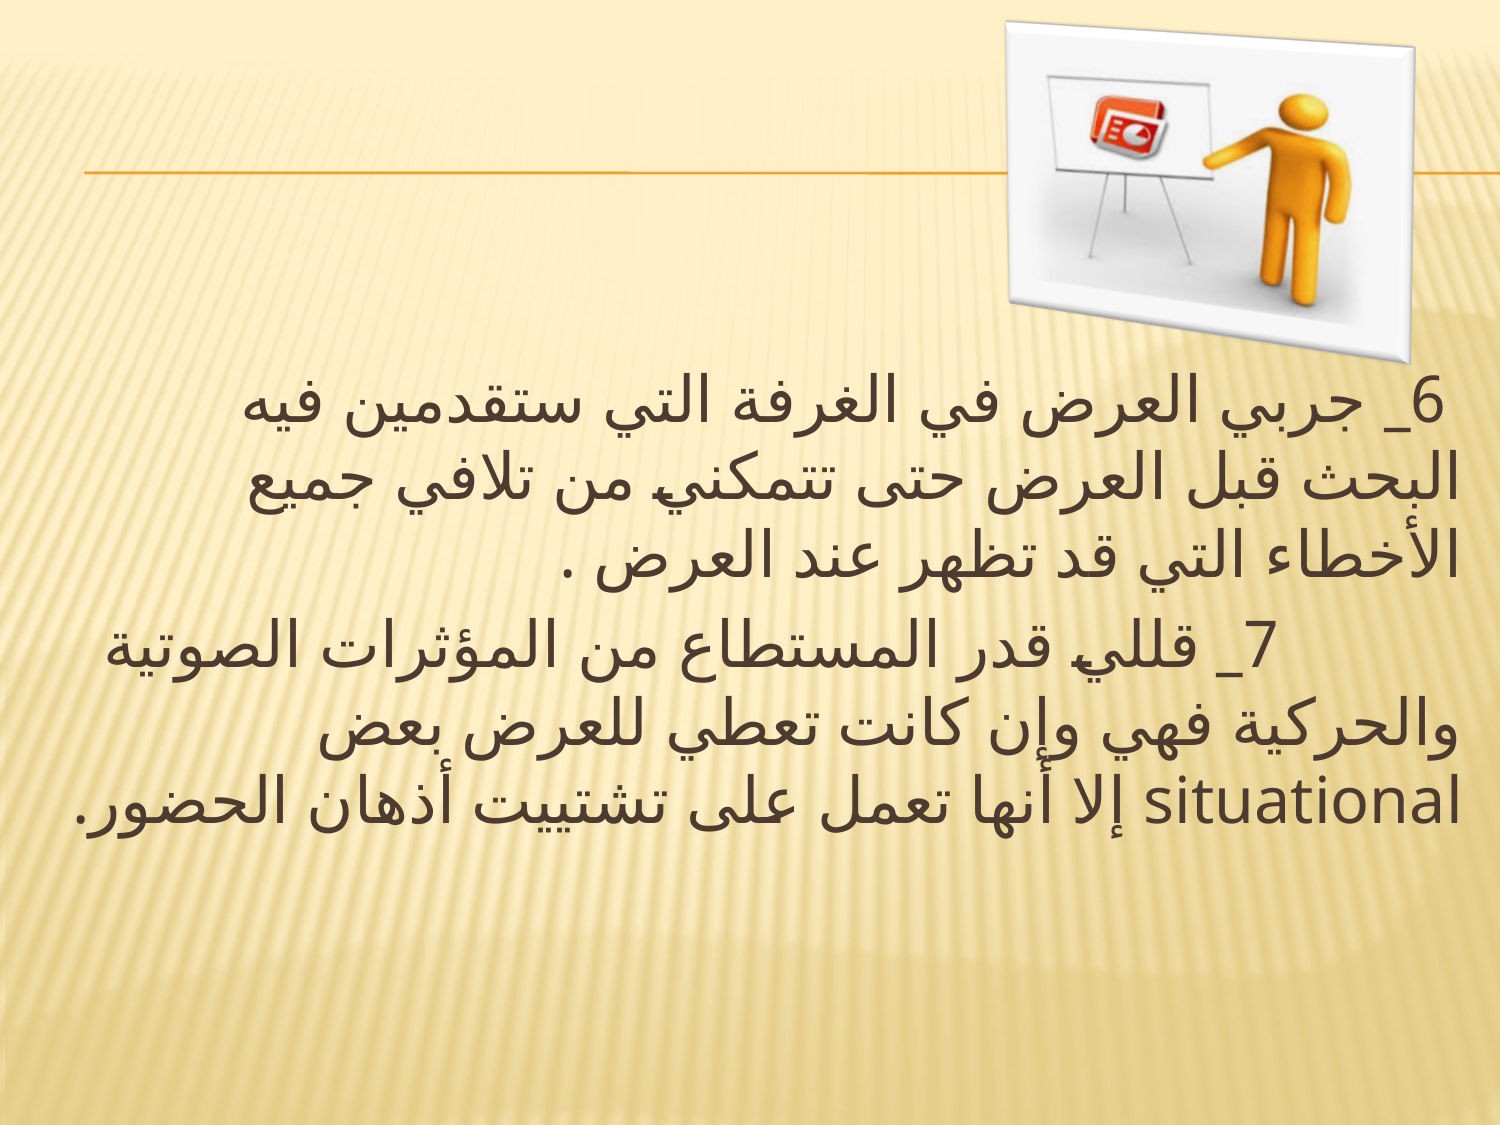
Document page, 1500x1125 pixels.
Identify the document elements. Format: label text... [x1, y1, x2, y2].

list 6_ جربي العرض في الغرفة التي ستقدمين فيه البحث قبل العرض حتى تتمكني من تلافي جميع الأخطاء التي قد تظهر عند العرض . 7_ قللي قدر المستطاع من المؤثرات الصوتية والحركية فهي وإن كانت تعطي للعرض بعض situational إلا أنها تعمل على تشتييت أذهان الحضور. [53, 349, 1479, 858]
picture [997, 13, 1420, 372]
